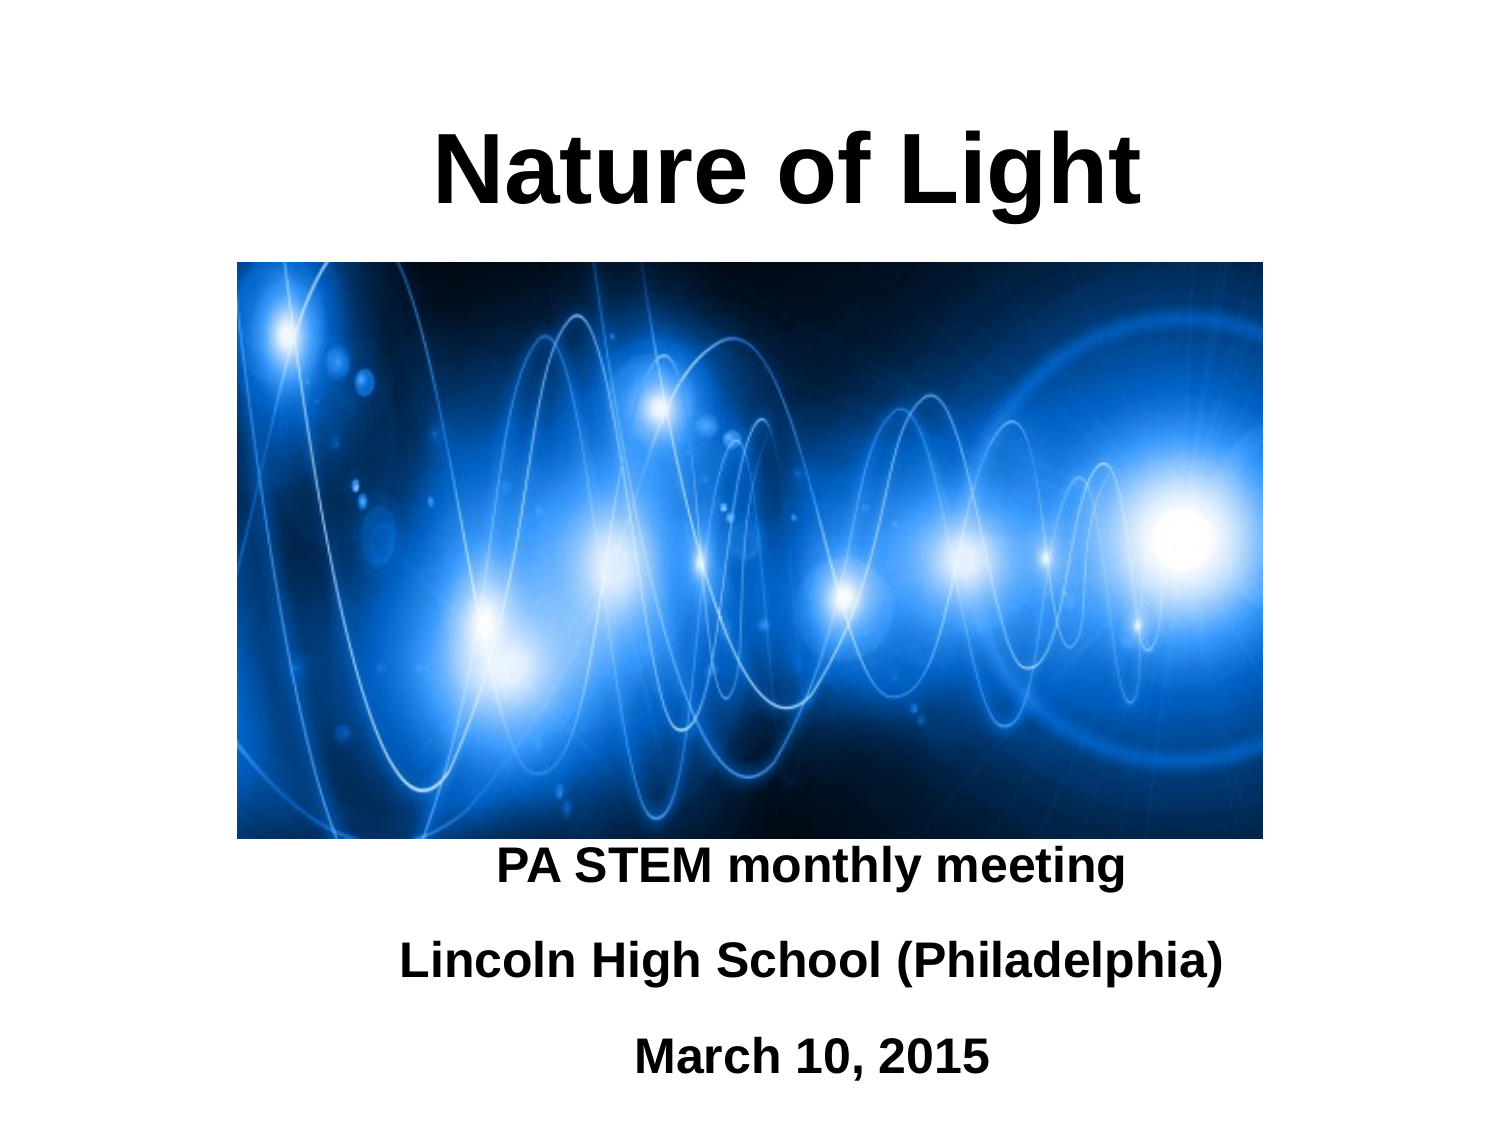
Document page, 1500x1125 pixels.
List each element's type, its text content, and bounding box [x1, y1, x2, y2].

picture [237, 262, 1263, 840]
text_box PA STEM monthly meeting Lincoln High School (Philadelphia) March 10, 2015 [362, 849, 1263, 1125]
title Nature of Light [137, 74, 1438, 276]
